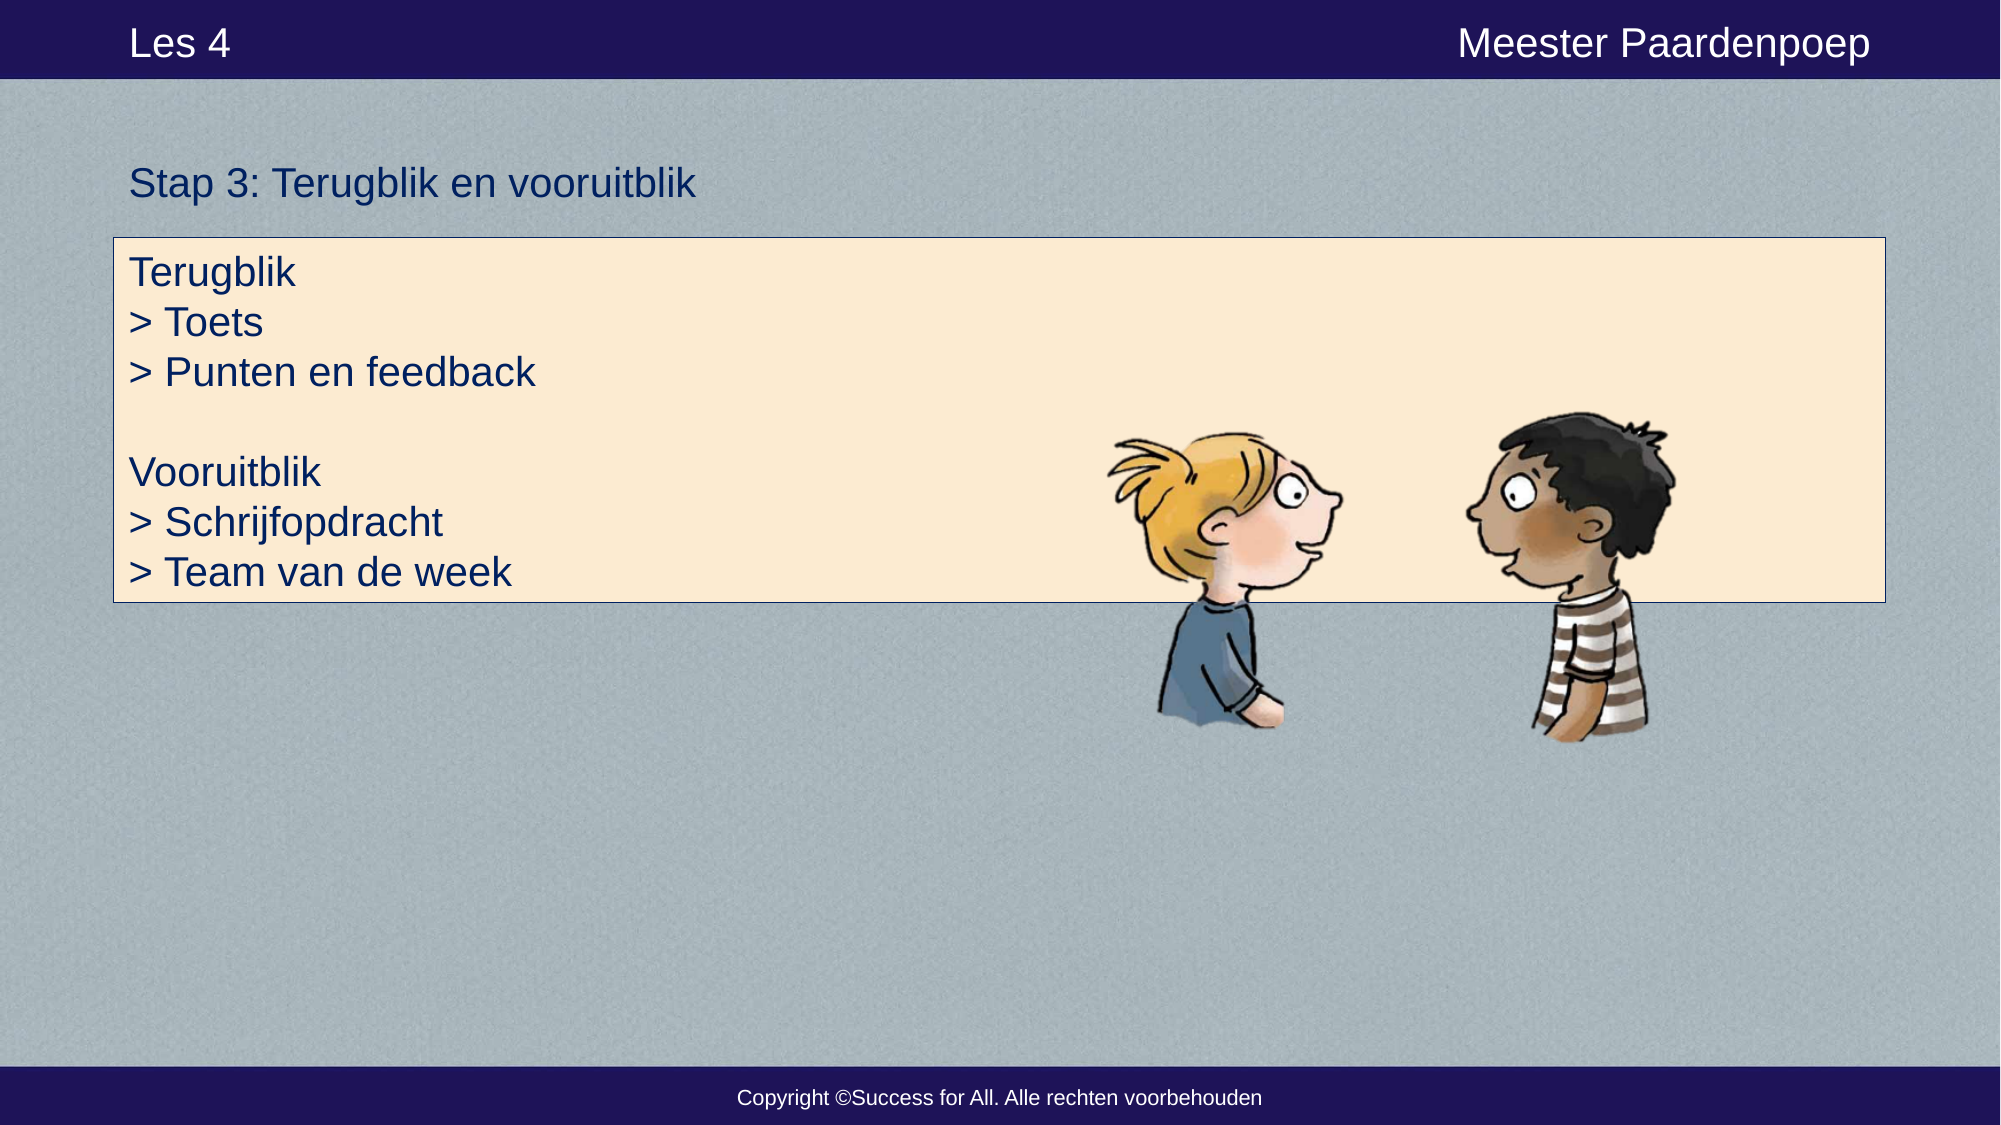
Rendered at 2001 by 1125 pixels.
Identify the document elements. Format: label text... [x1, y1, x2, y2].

text_box Stap 3: Terugblik en vooruitblik [113, 148, 1635, 214]
picture [0, 0, 2001, 1125]
text_box Copyright ©Success for All. Alle rechten voorbehouden [0, 1076, 2000, 1125]
text_box Terugblik > Toets > Punten en feedback Vooruitblik > Schrijfopdracht > Team van de week [113, 237, 1886, 603]
text_box Les 4 [114, 8, 354, 73]
text_box Meester Paardenpoep [999, 8, 1886, 73]
